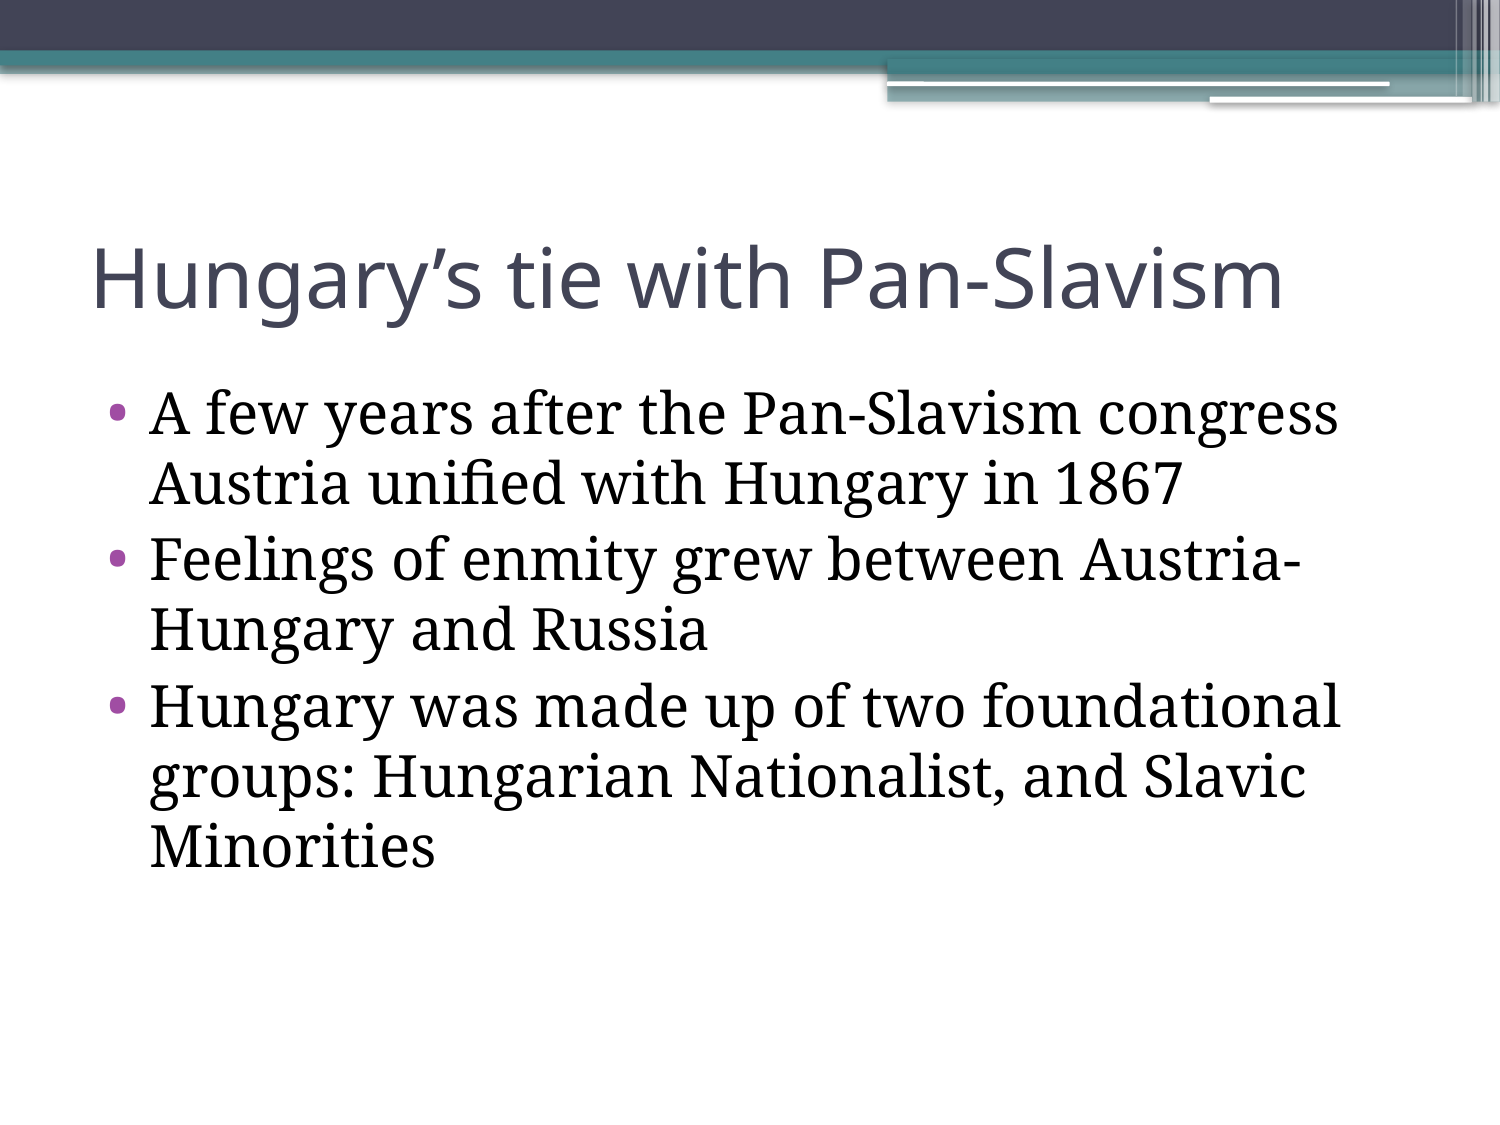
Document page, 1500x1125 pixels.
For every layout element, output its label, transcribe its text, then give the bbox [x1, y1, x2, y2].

list A few years after the Pan-Slavism congress Austria unified with Hungary in 1867 Feelings of enmity grew between Austria-Hungary and Russia Hungary was made up of two foundational groups: Hungarian Nationalist, and Slavic Minorities [75, 368, 1425, 1079]
title Hungary’s tie with Pan-Slavism [75, 187, 1425, 363]
